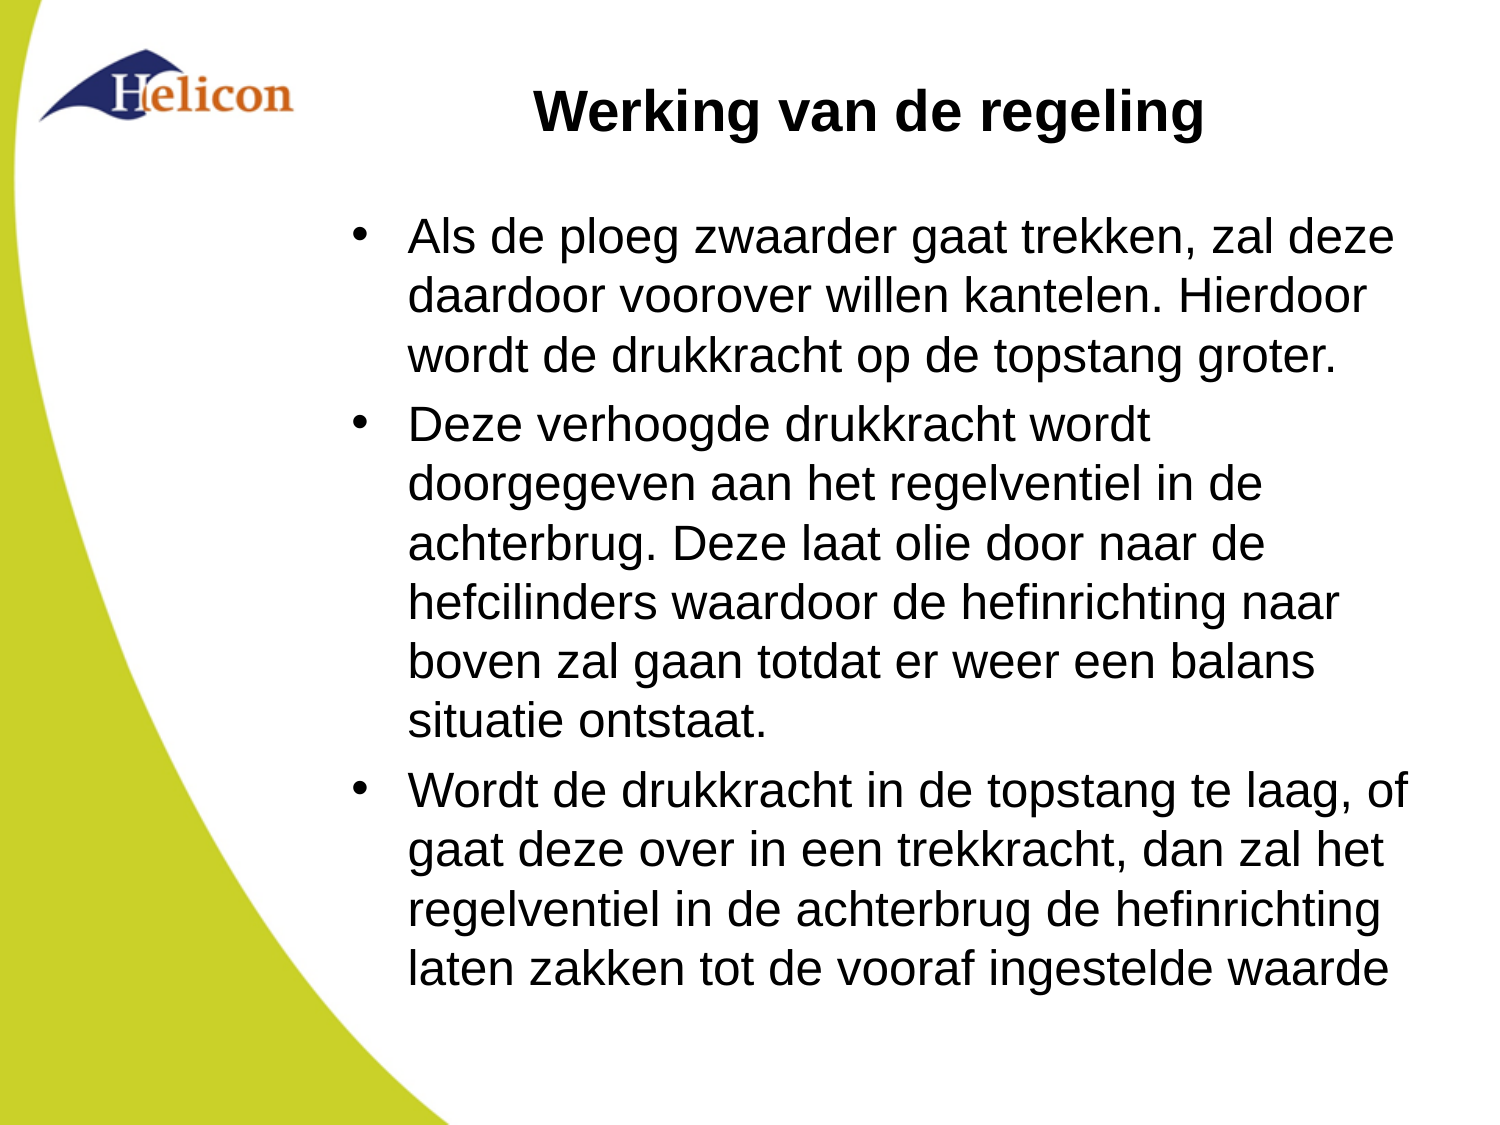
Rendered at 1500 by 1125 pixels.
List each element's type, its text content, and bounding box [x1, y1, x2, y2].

list Als de ploeg zwaarder gaat trekken, zal deze daardoor voorover willen kantelen. Hierdoor wordt de drukkracht op de topstang groter. Deze verhoogde drukkracht wordt doorgegeven aan het regelventiel in de achterbrug. Deze laat olie door naar de hefcilinders waardoor de hefinrichting naar boven zal gaan totdat er weer een balans situatie ontstaat. Wordt de drukkracht in de topstang te laag, of gaat deze over in een trekkracht, dan zal het regelventiel in de achterbrug de hefinrichting laten zakken tot de vooraf ingestelde waarde [336, 196, 1425, 1005]
picture [0, 0, 1500, 1125]
title Werking van de regeling [324, 54, 1415, 161]
